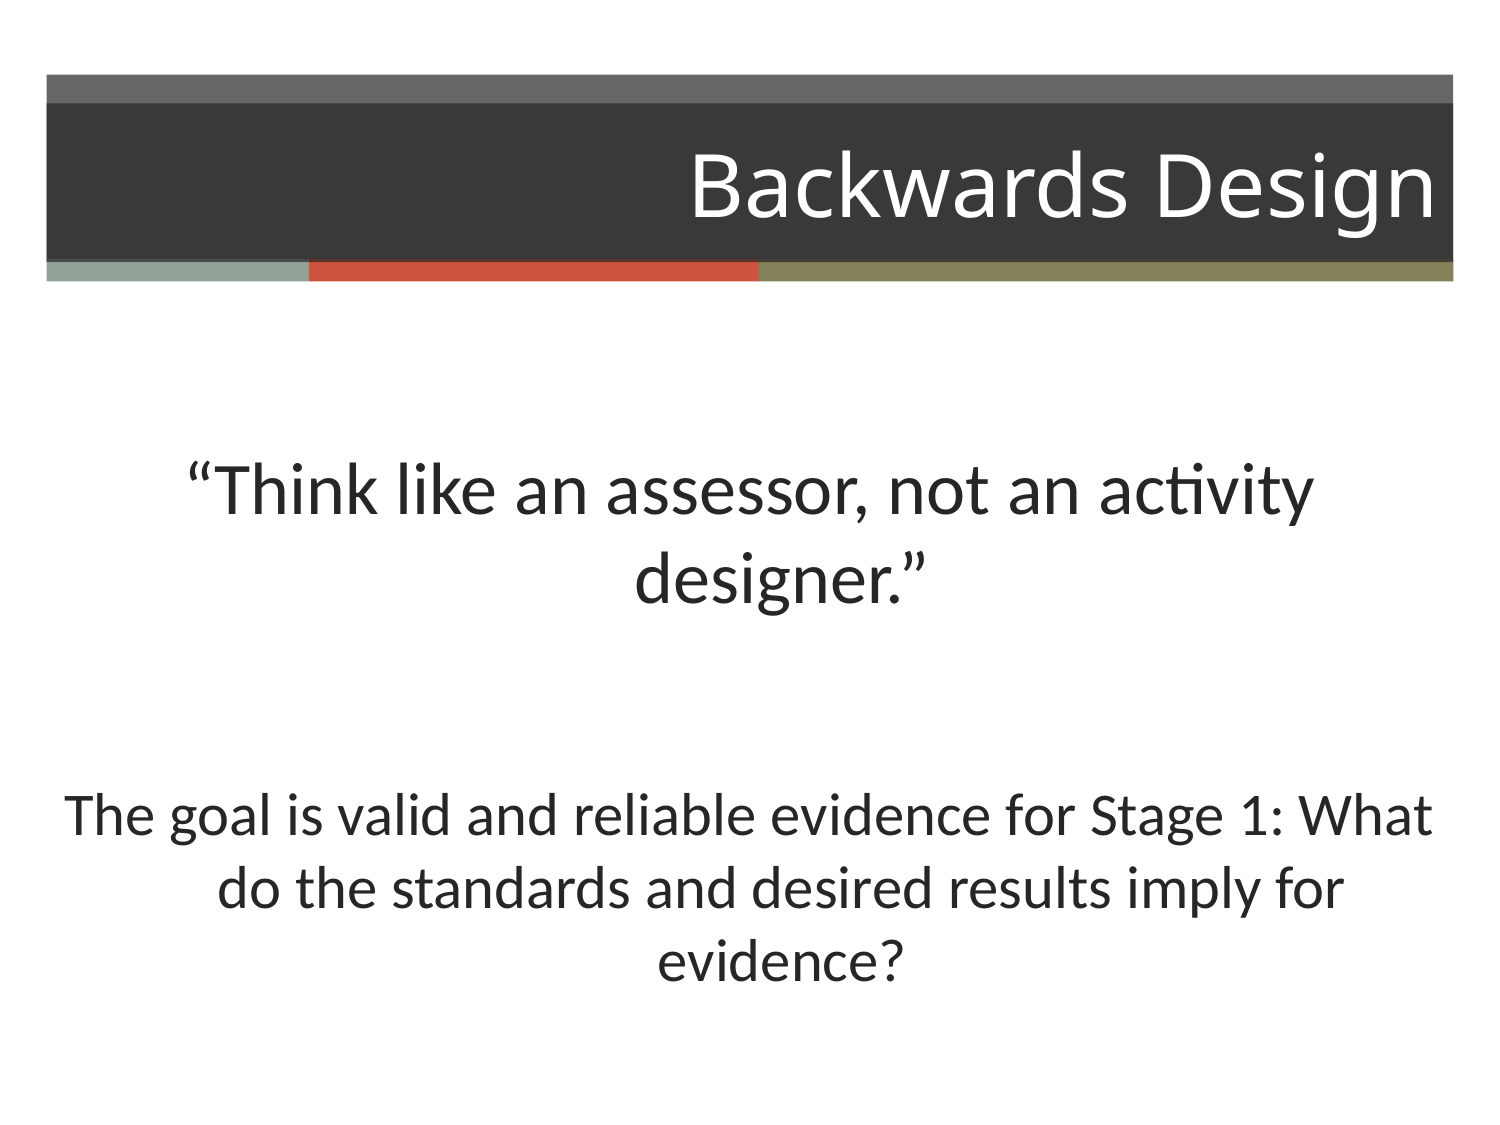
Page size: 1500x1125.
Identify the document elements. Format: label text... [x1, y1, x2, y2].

list “Think like an assessor, not an activity designer.” The goal is valid and reliable evidence for Stage 1: What do the standards and desired results imply for evidence? [46, 350, 1454, 1005]
title Backwards Design [46, 103, 1454, 263]
